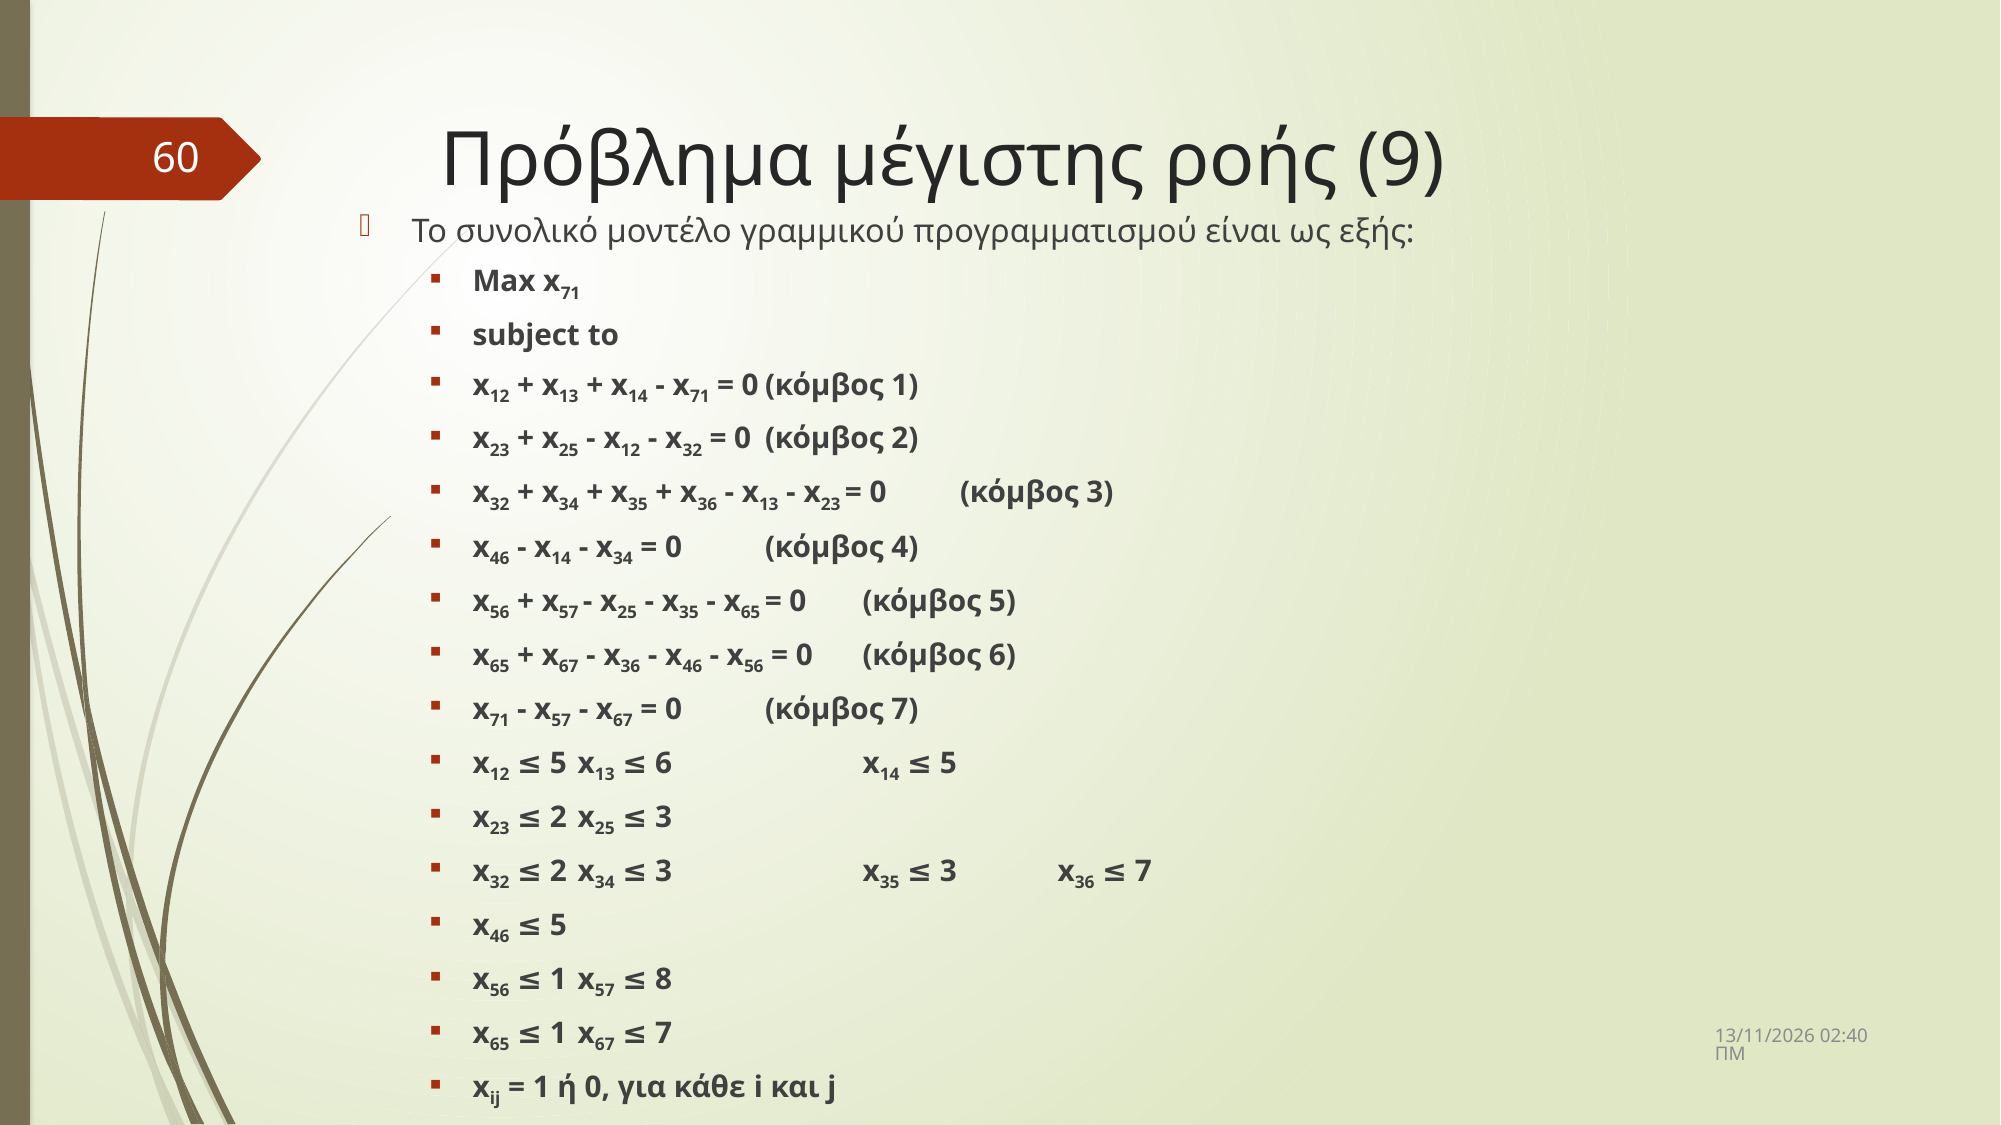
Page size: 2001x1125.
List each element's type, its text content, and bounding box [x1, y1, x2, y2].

list Το συνολικό μοντέλο γραμμικού προγραμματισμού είναι ως εξής: Max x71 subject to x12 + x13 + x14 - x71 = 0 (κόμβος 1) x23 + x25 - x12 - x32 = 0 (κόμβος 2) x32 + x34 + x35 + x36 - x13 - x23 = 0 (κόμβος 3) x46 - x14 - x34 = 0 (κόμβος 4) x56 + x57 - x25 - x35 - x65 = 0 (κόμβος 5) x65 + x67 - x36 - x46 - x56 = 0 (κόμβος 6) x71 - x57 - x67 = 0 (κόμβος 7) x12 ≤ 5 x13 ≤ 6 x14 ≤ 5 x23 ≤ 2 x25 ≤ 3 x32 ≤ 2 x34 ≤ 3 x35 ≤ 3 x36 ≤ 7 x46 ≤ 5 x56 ≤ 1 x57 ≤ 8 x65 ≤ 1 x67 ≤ 7 xij = 1 ή 0, για κάθε i και j [344, 202, 2000, 1125]
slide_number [1699, 1005, 1888, 1067]
title Πρόβλημα μέγιστης ροής (9) [425, 102, 1923, 202]
slide_number 60 [87, 129, 216, 190]
